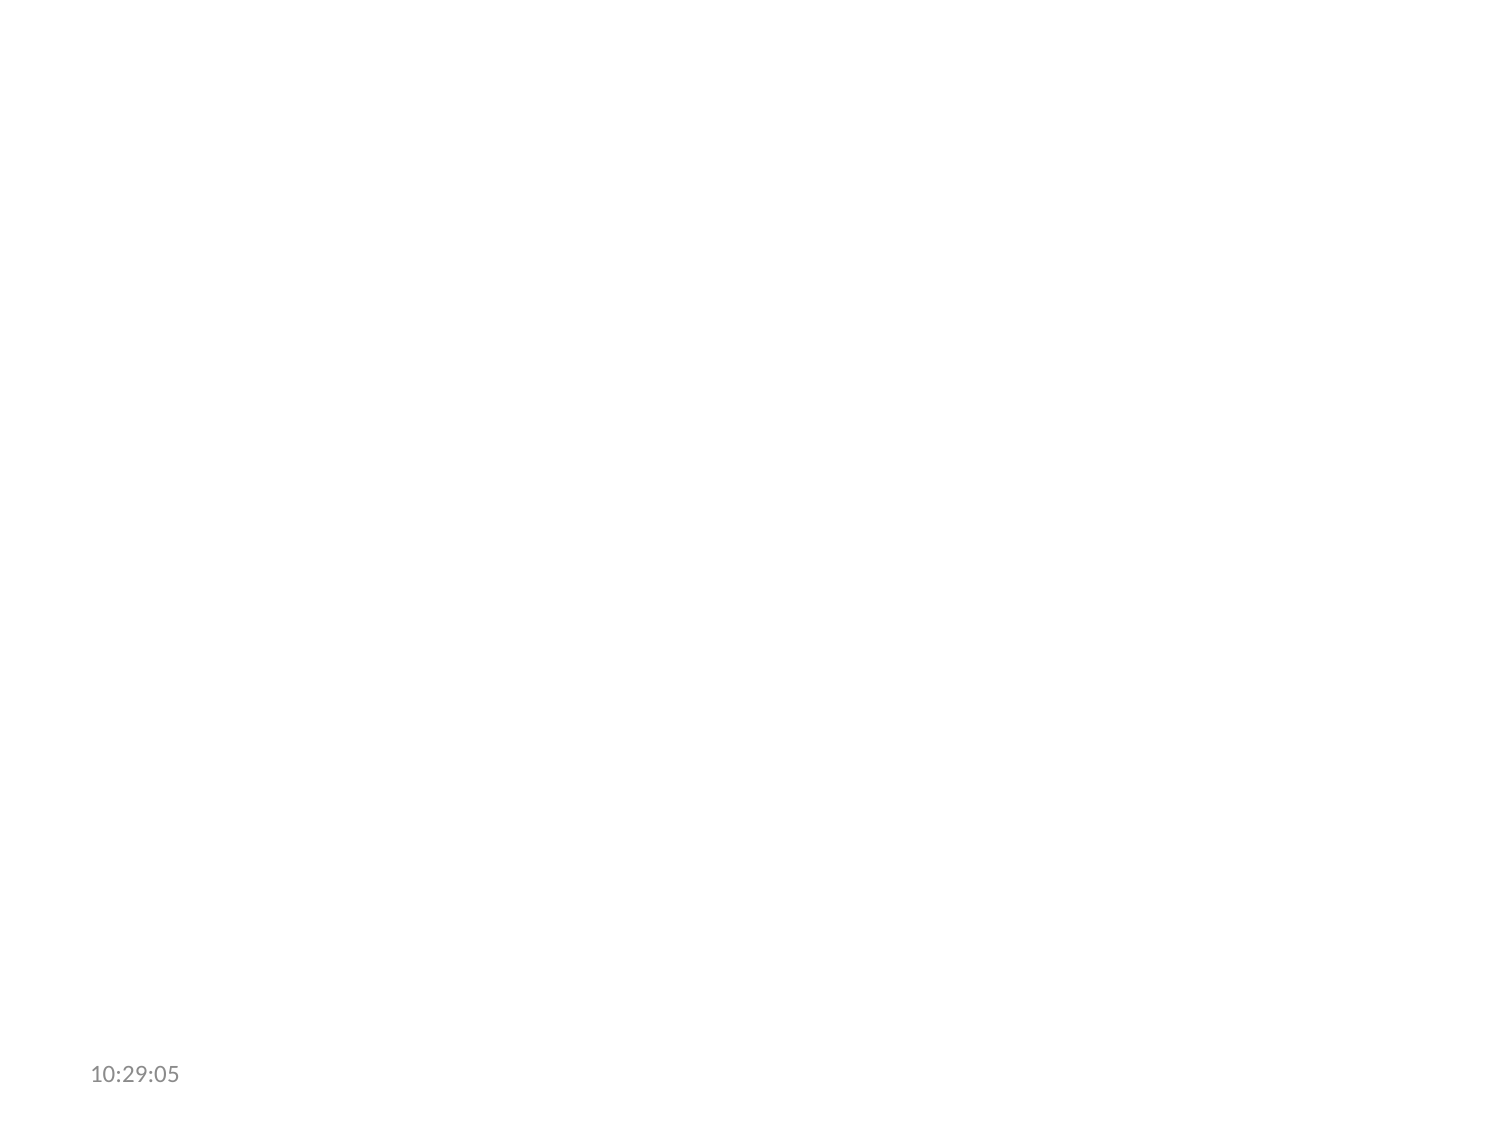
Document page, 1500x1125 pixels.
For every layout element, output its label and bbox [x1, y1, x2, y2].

slide_number [75, 1042, 425, 1103]
